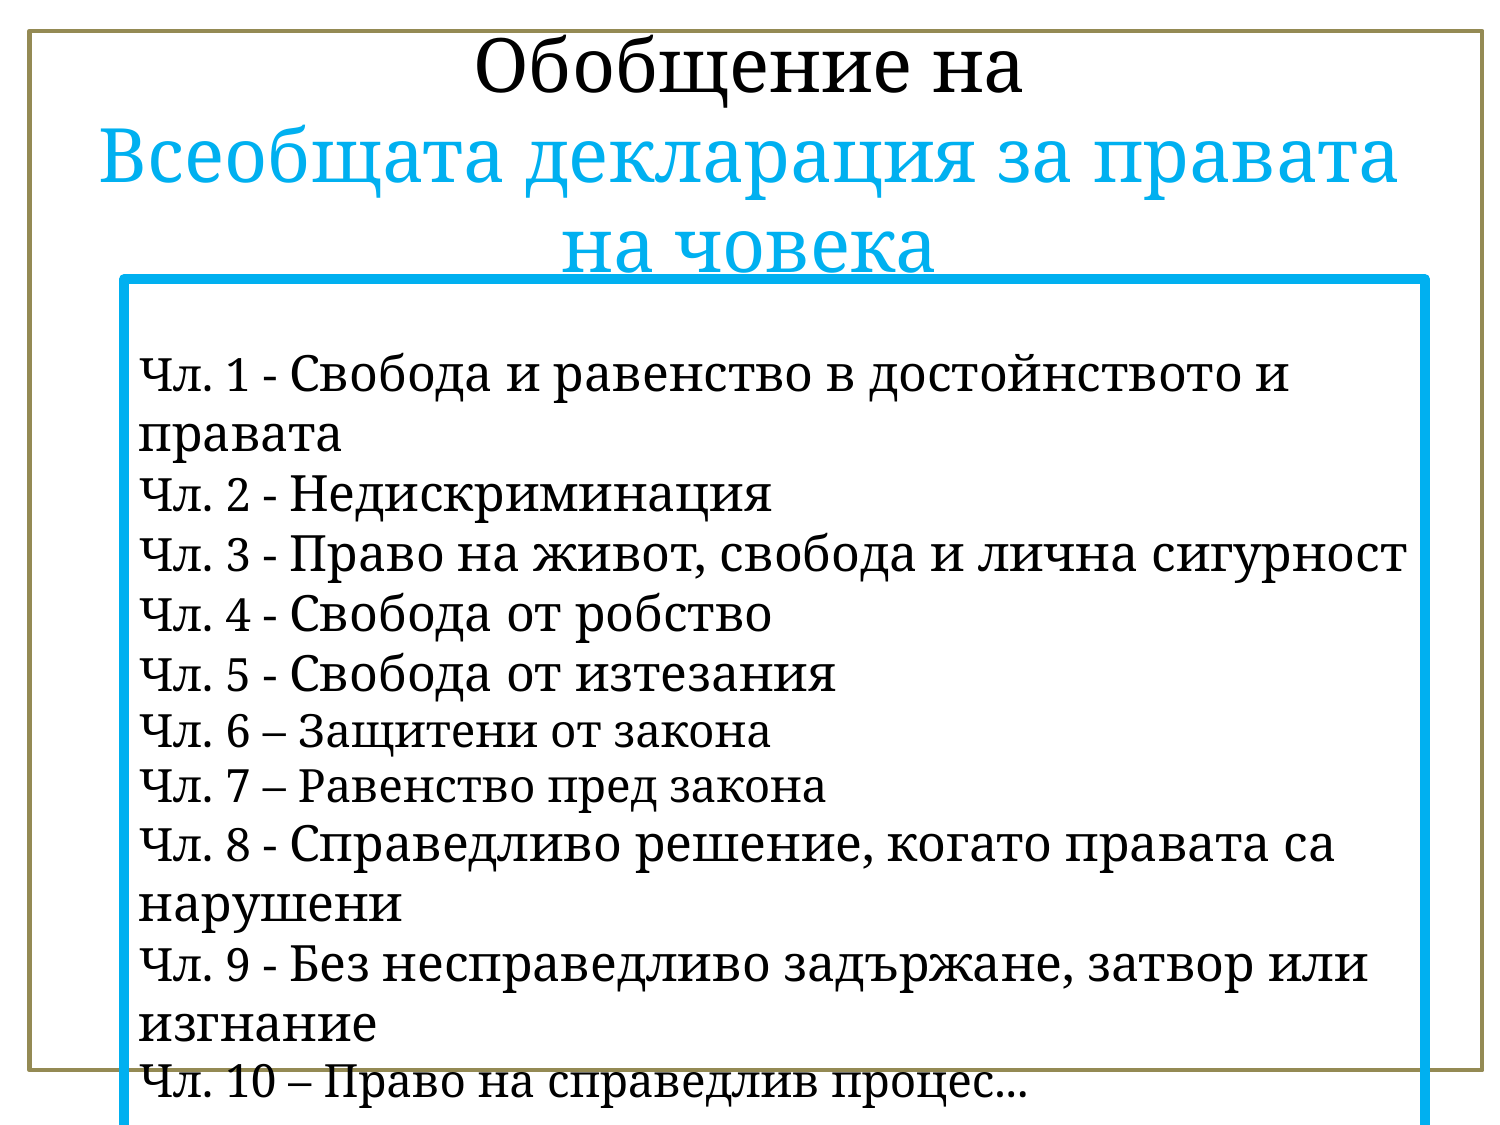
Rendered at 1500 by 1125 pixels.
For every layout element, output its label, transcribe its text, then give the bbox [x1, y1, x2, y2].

title Обобщение на Всеобщата декларация за правата на човека [75, 35, 1425, 270]
text_box Чл. 1 - Свобода и равенство в достойнството и правата Чл. 2 - Недискриминация Чл. 3 - Право на живот, свобода и лична сигурност Чл. 4 - Свобода от робство Чл. 5 - Свобода от изтезания Чл. 6 – Защитени от закона Чл. 7 – Равенство пред закона Чл. 8 - Справедливо решение, когато правата са нарушени Чл. 9 - Без несправедливо задържане, затвор или изгнание Чл. 10 – Право на справедлив процес... [123, 278, 1425, 1125]
text_box [27, 29, 1484, 1072]
